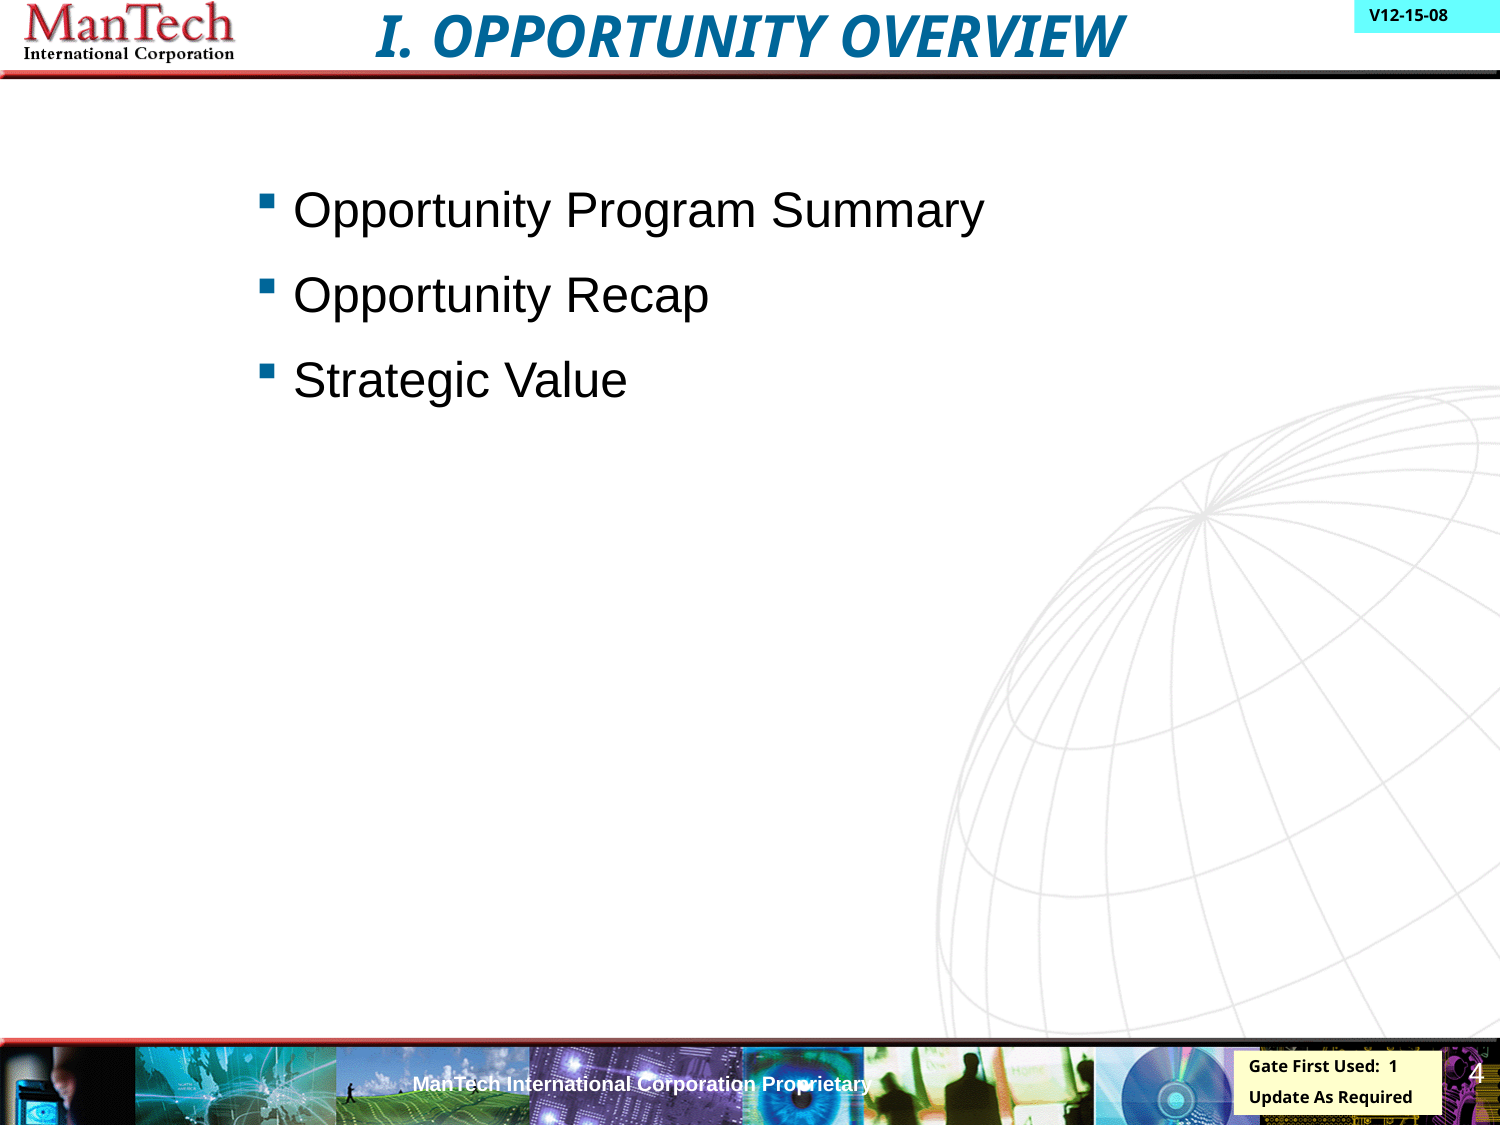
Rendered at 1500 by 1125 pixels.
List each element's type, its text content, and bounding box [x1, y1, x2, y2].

slide_number 4 [1149, 1046, 1500, 1125]
text_box Gate First Used: 1 Update As Required [1233, 1050, 1443, 1115]
text_box I. OPPORTUNITY OVERVIEW [0, 0, 1500, 78]
text_box Opportunity Program Summary Opportunity Recap Strategic Value [240, 170, 1291, 624]
